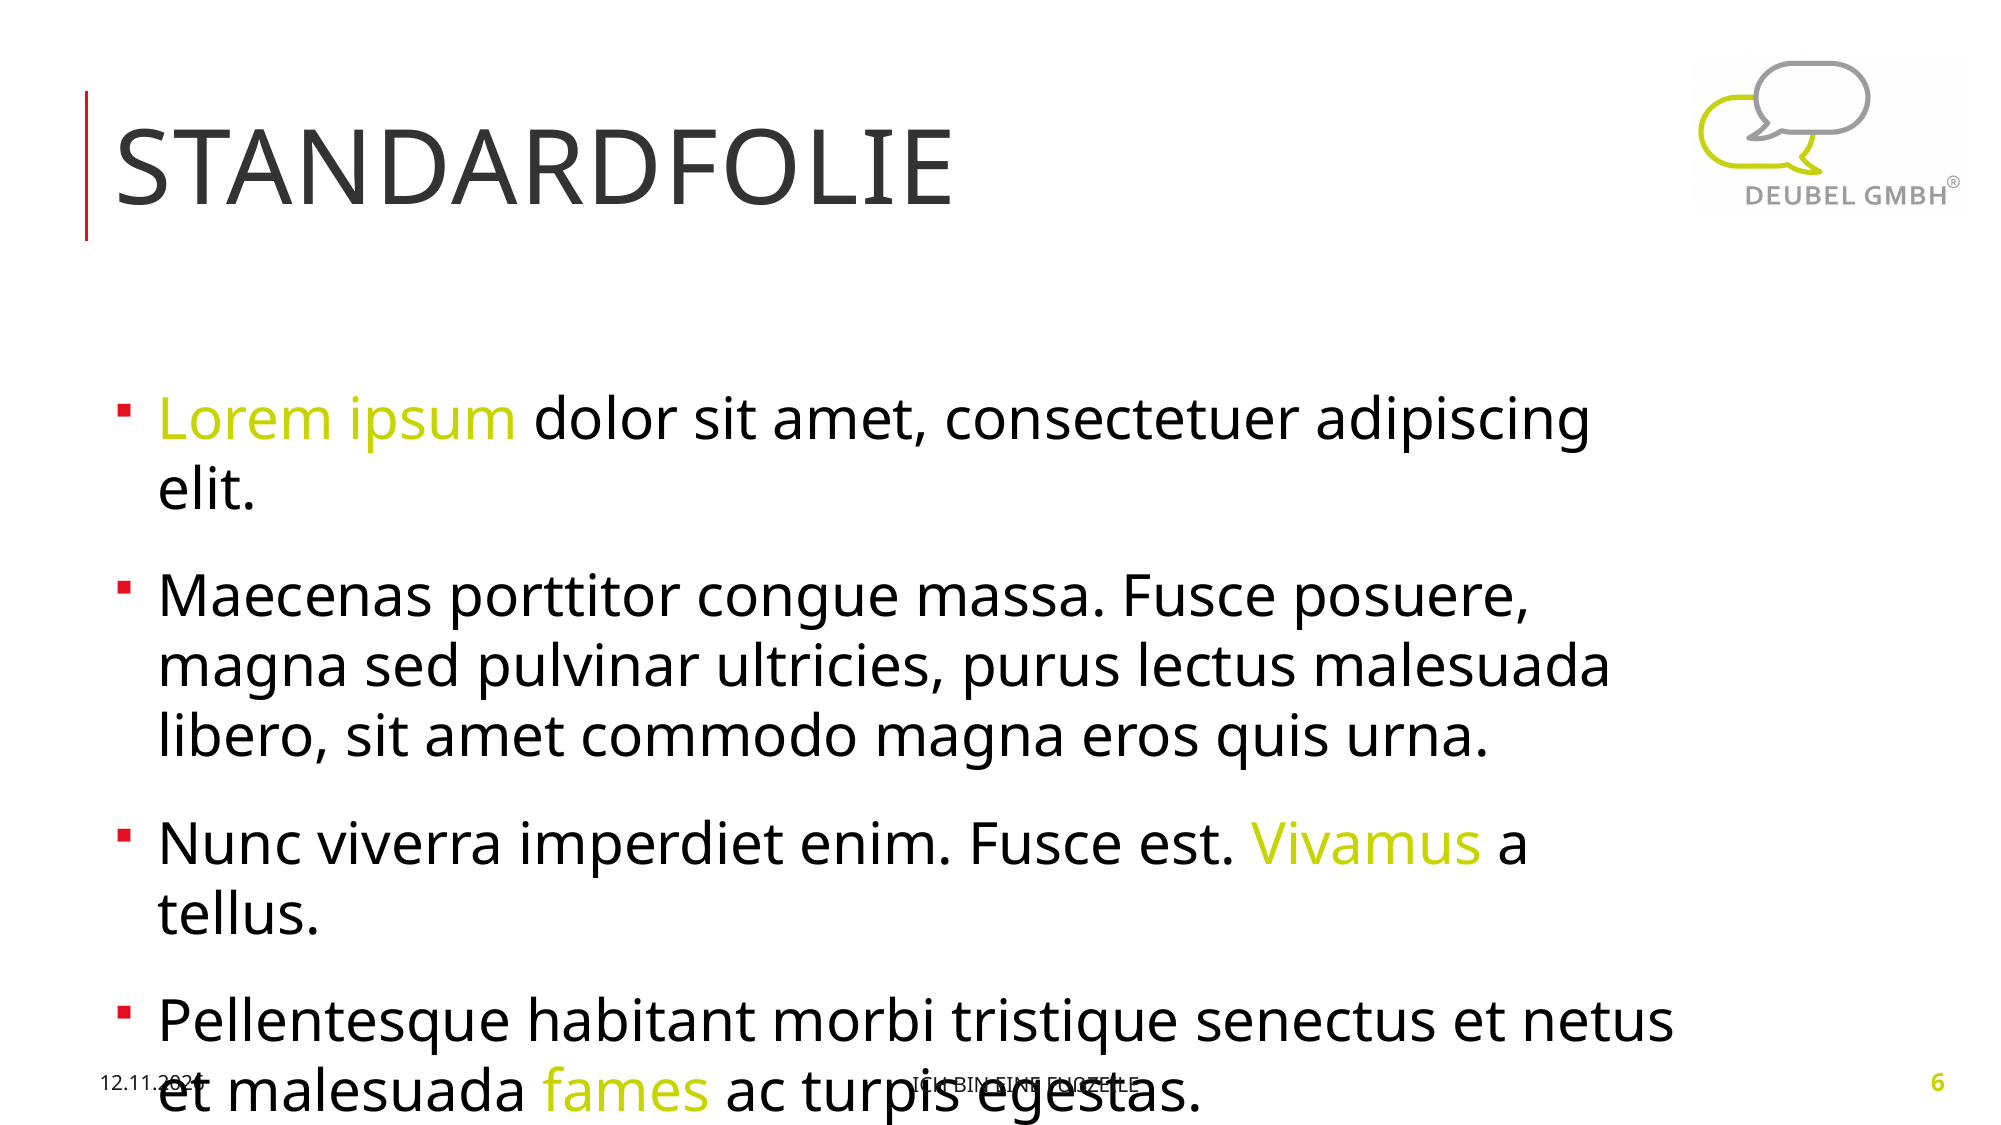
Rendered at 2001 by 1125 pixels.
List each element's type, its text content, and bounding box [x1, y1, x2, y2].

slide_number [84, 1061, 328, 1107]
list Lorem ipsum dolor sit amet, consectetuer adipiscing elit. Maecenas porttitor congue massa. Fusce posuere, magna sed pulvinar ultricies, purus lectus malesuada libero, sit amet commodo magna eros quis urna. Nunc viverra imperdiet enim. Fusce est. Vivamus a tellus. Pellentesque habitant morbi tristique senectus et netus et malesuada fames ac turpis egestas. [84, 373, 1709, 1035]
picture [1692, 52, 1967, 215]
footer Ich bin eine Fußzeile [343, 1061, 1709, 1107]
title Standardfolie [84, 51, 1692, 298]
slide_number 6 [1727, 1061, 1945, 1107]
